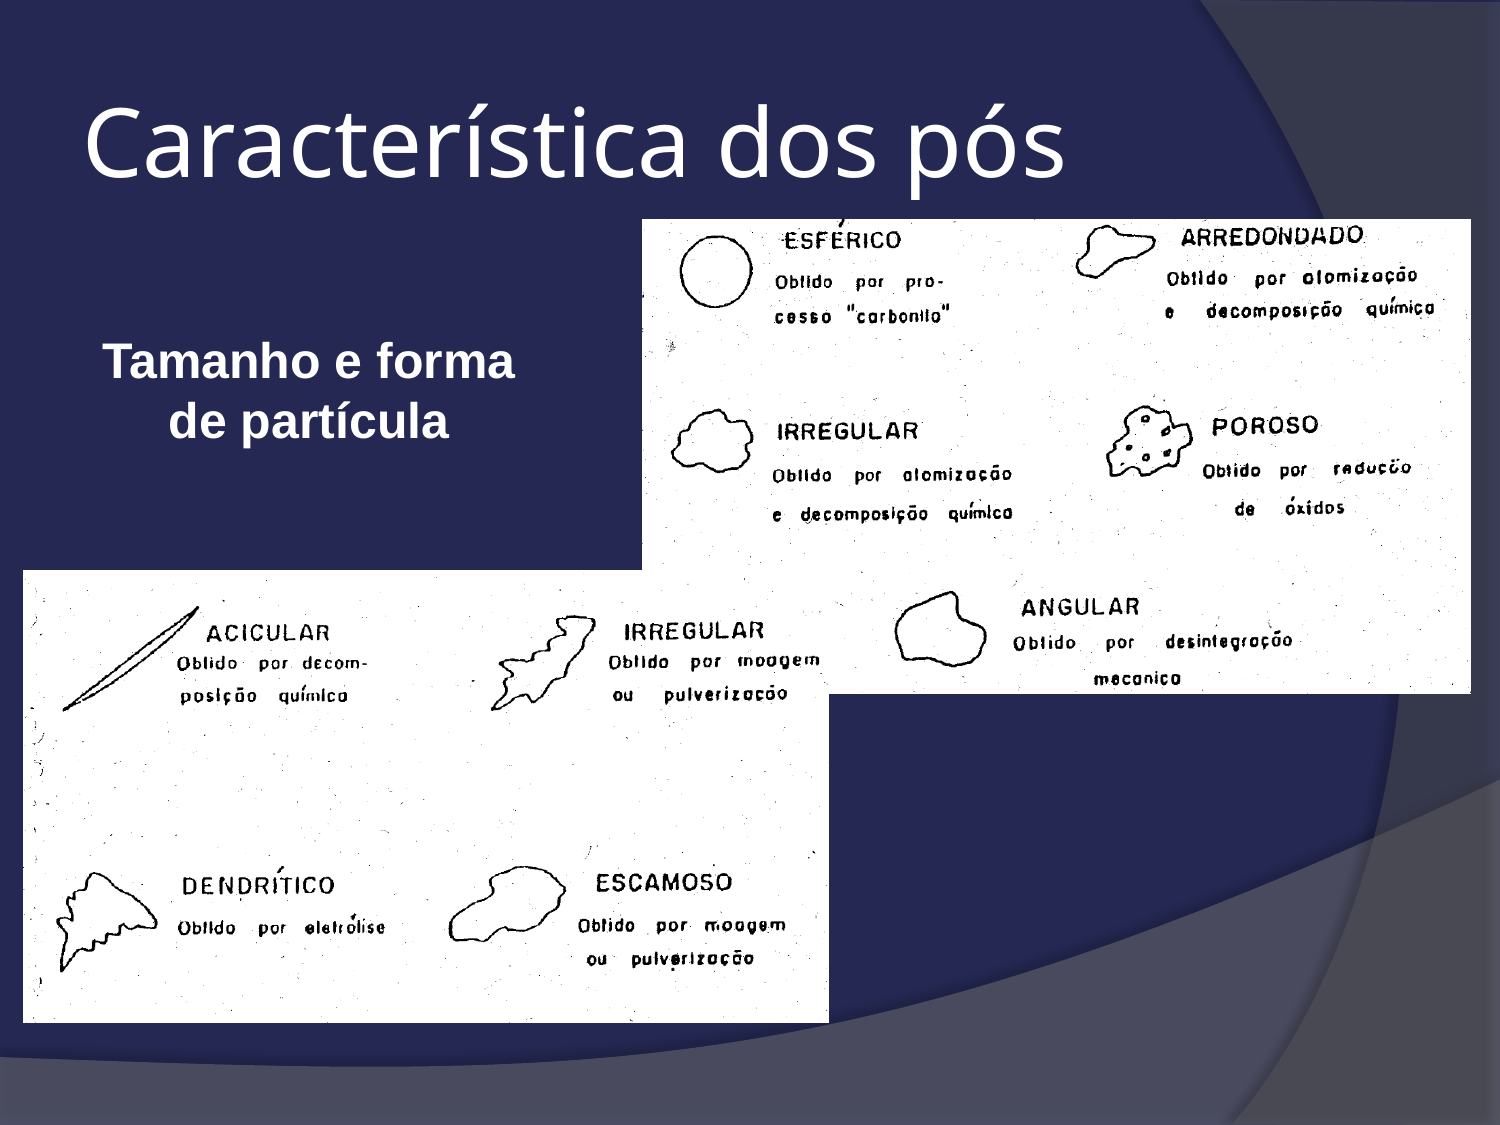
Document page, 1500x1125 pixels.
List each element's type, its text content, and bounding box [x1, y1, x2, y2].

picture [642, 219, 1471, 694]
title Característica dos pós [75, 45, 1300, 233]
list Tamanho e forma de partícula [75, 262, 538, 516]
picture [23, 569, 829, 1023]
